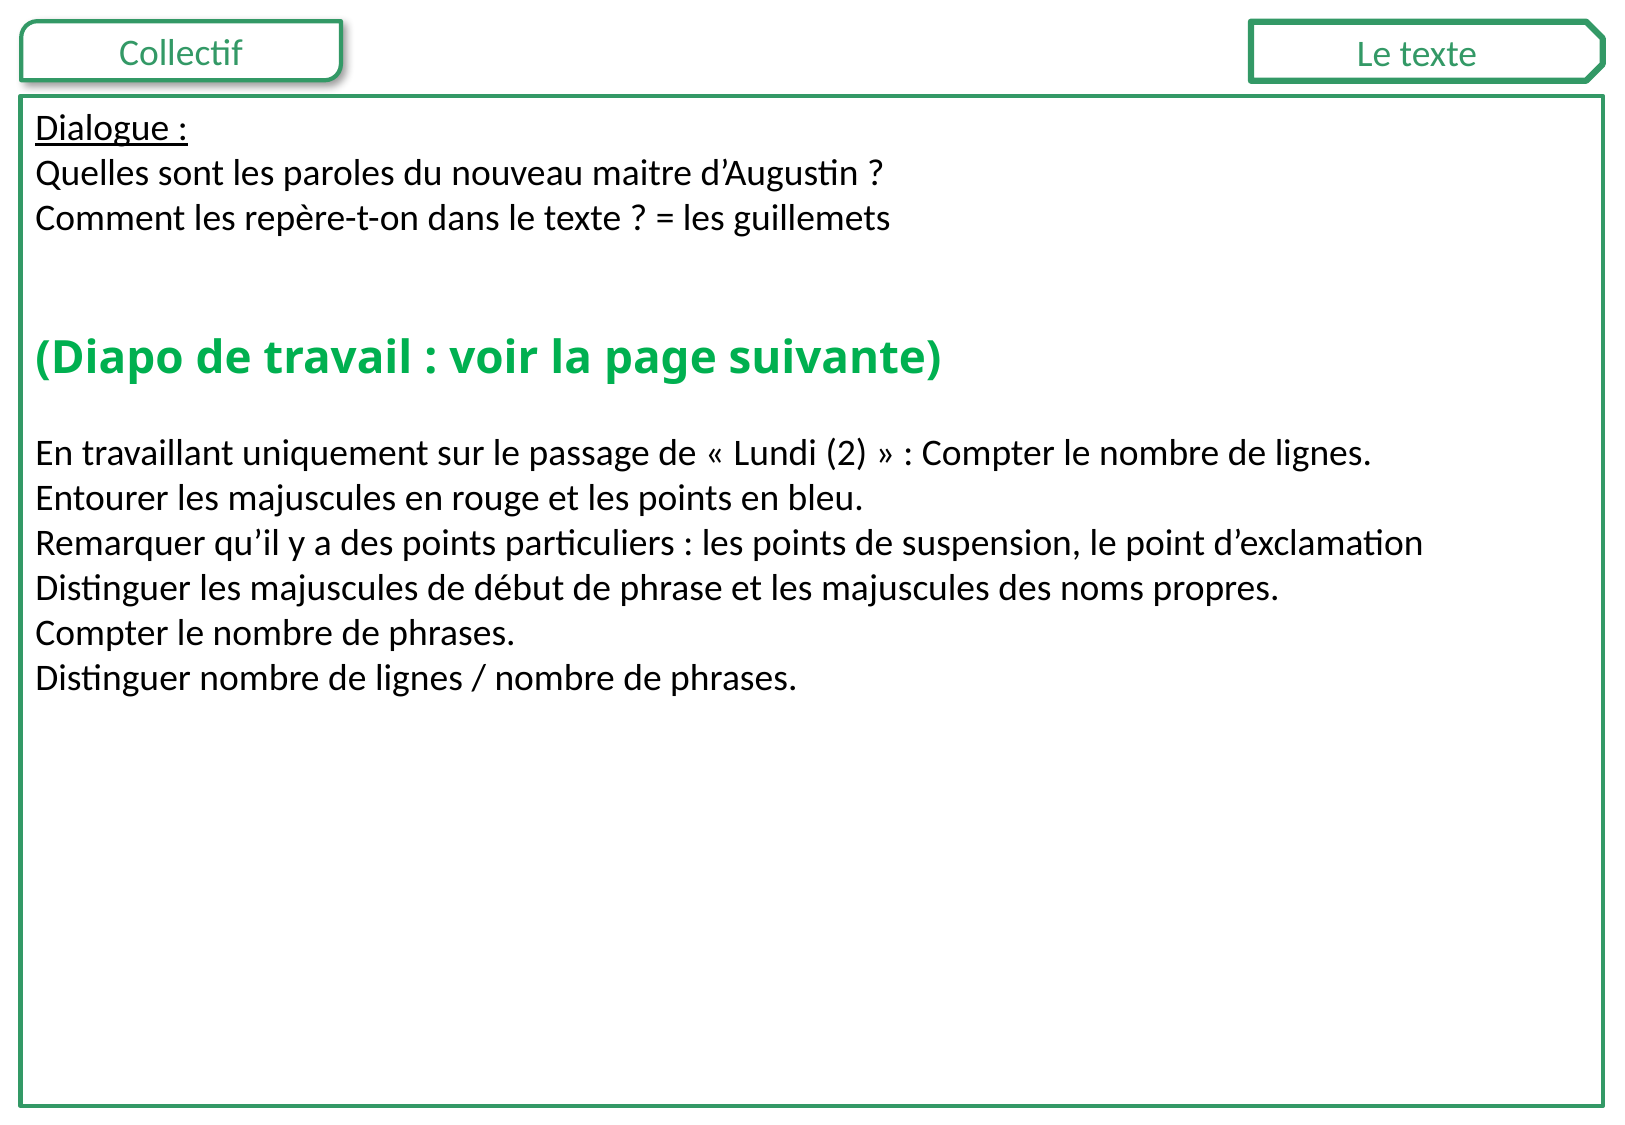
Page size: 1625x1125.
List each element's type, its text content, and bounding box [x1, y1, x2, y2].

list Dialogue : Quelles sont les paroles du nouveau maitre d’Augustin ? Comment les repère-t-on dans le texte ? = les guillemets (Diapo de travail : voir la page suivante) En travaillant uniquement sur le passage de « Lundi (2) » : Compter le nombre de lignes. Entourer les majuscules en rouge et les points en bleu. Remarquer qu’il y a des points particuliers : les points de suspension, le point d’exclamation Distinguer les majuscules de début de phrase et les majuscules des noms propres. Compter le nombre de phrases. Distinguer nombre de lignes / nombre de phrases. [18, 94, 1605, 1108]
list Le texte [1250, 21, 1584, 81]
